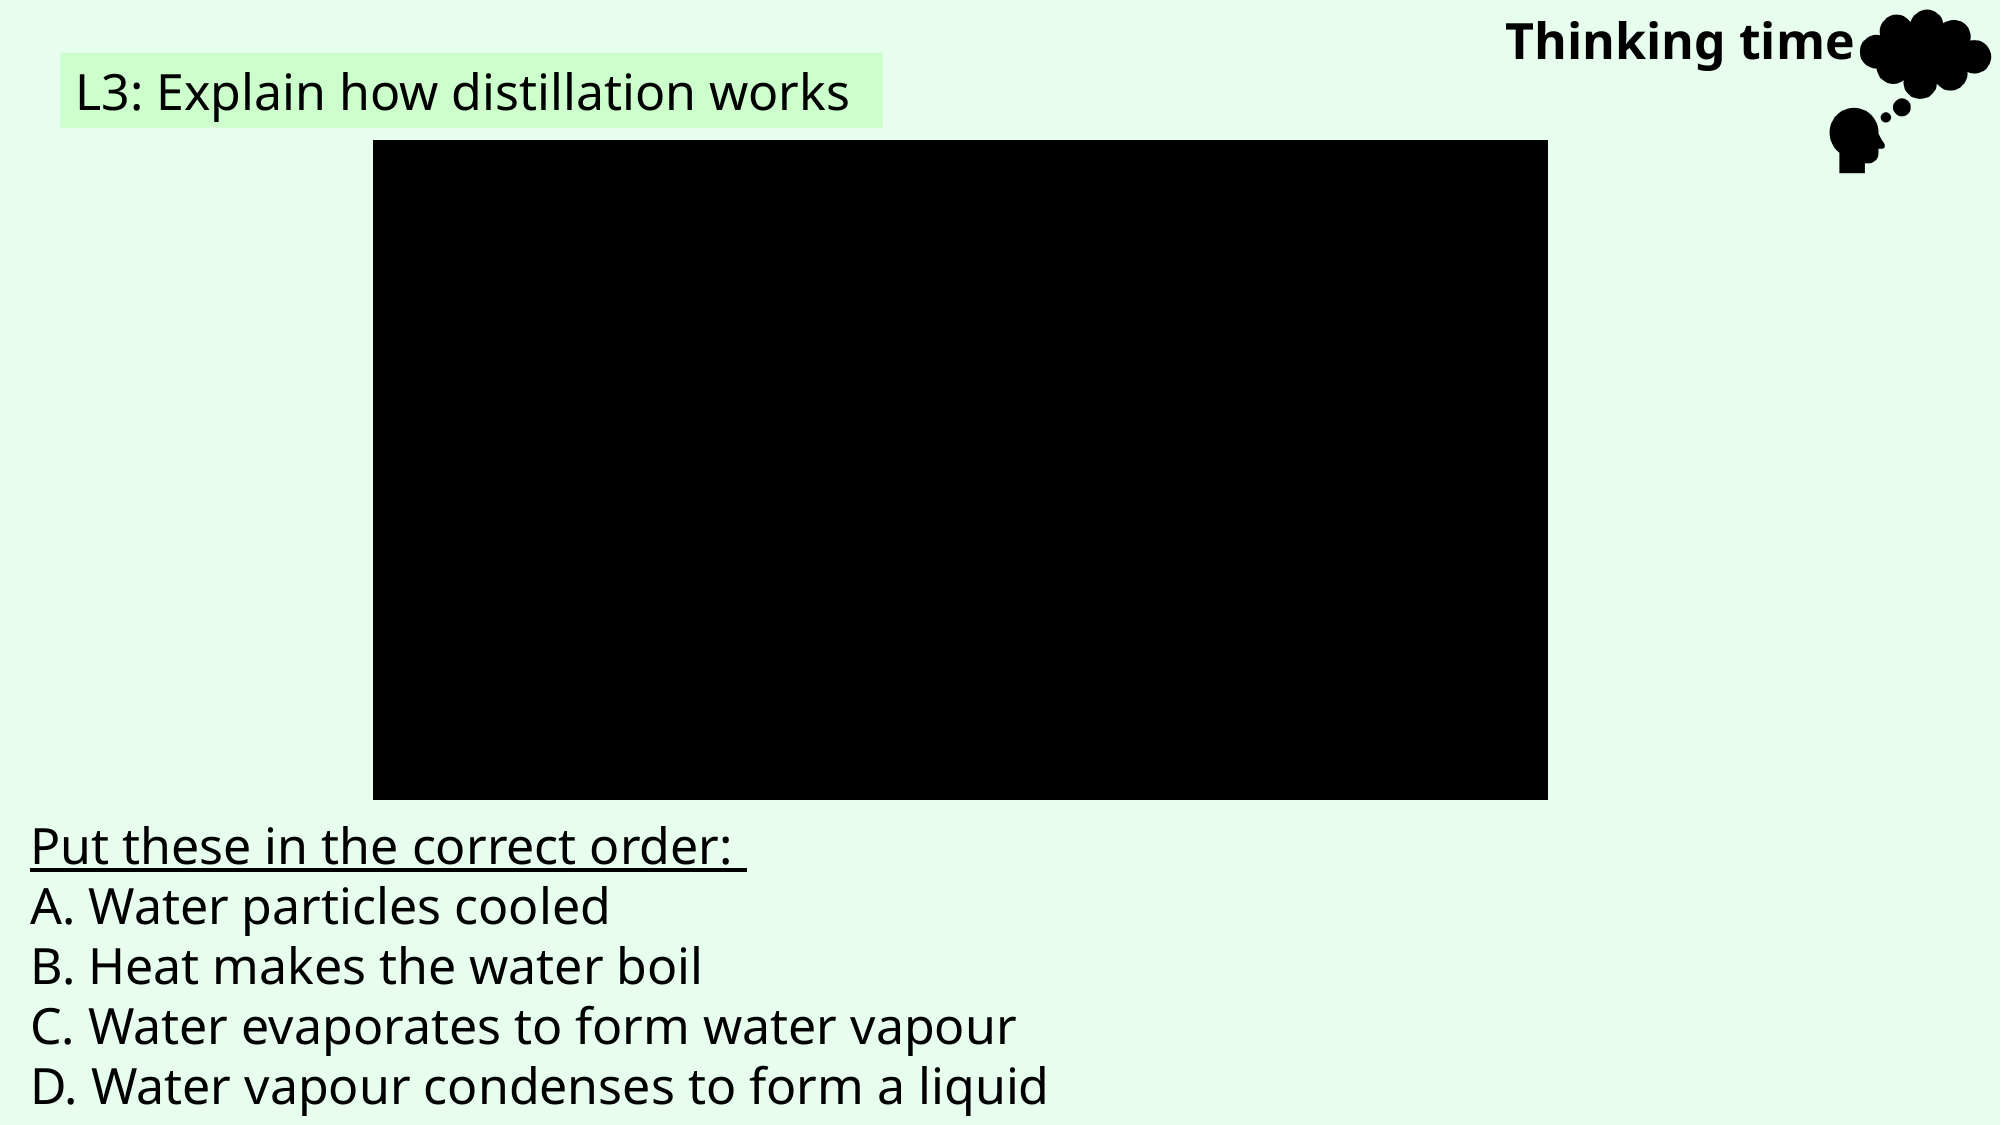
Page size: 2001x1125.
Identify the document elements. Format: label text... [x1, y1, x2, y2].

text_box Put these in the correct order: A. Water particles cooled B. Heat makes the water boil C. Water evaporates to form water vapour D. Water vapour condenses to form a liquid [15, 806, 1762, 1122]
text_box Thinking time [1491, 2, 1822, 77]
text_box L3: Explain how distillation works [60, 52, 883, 128]
picture [1822, 2, 2000, 180]
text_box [373, 139, 1549, 801]
